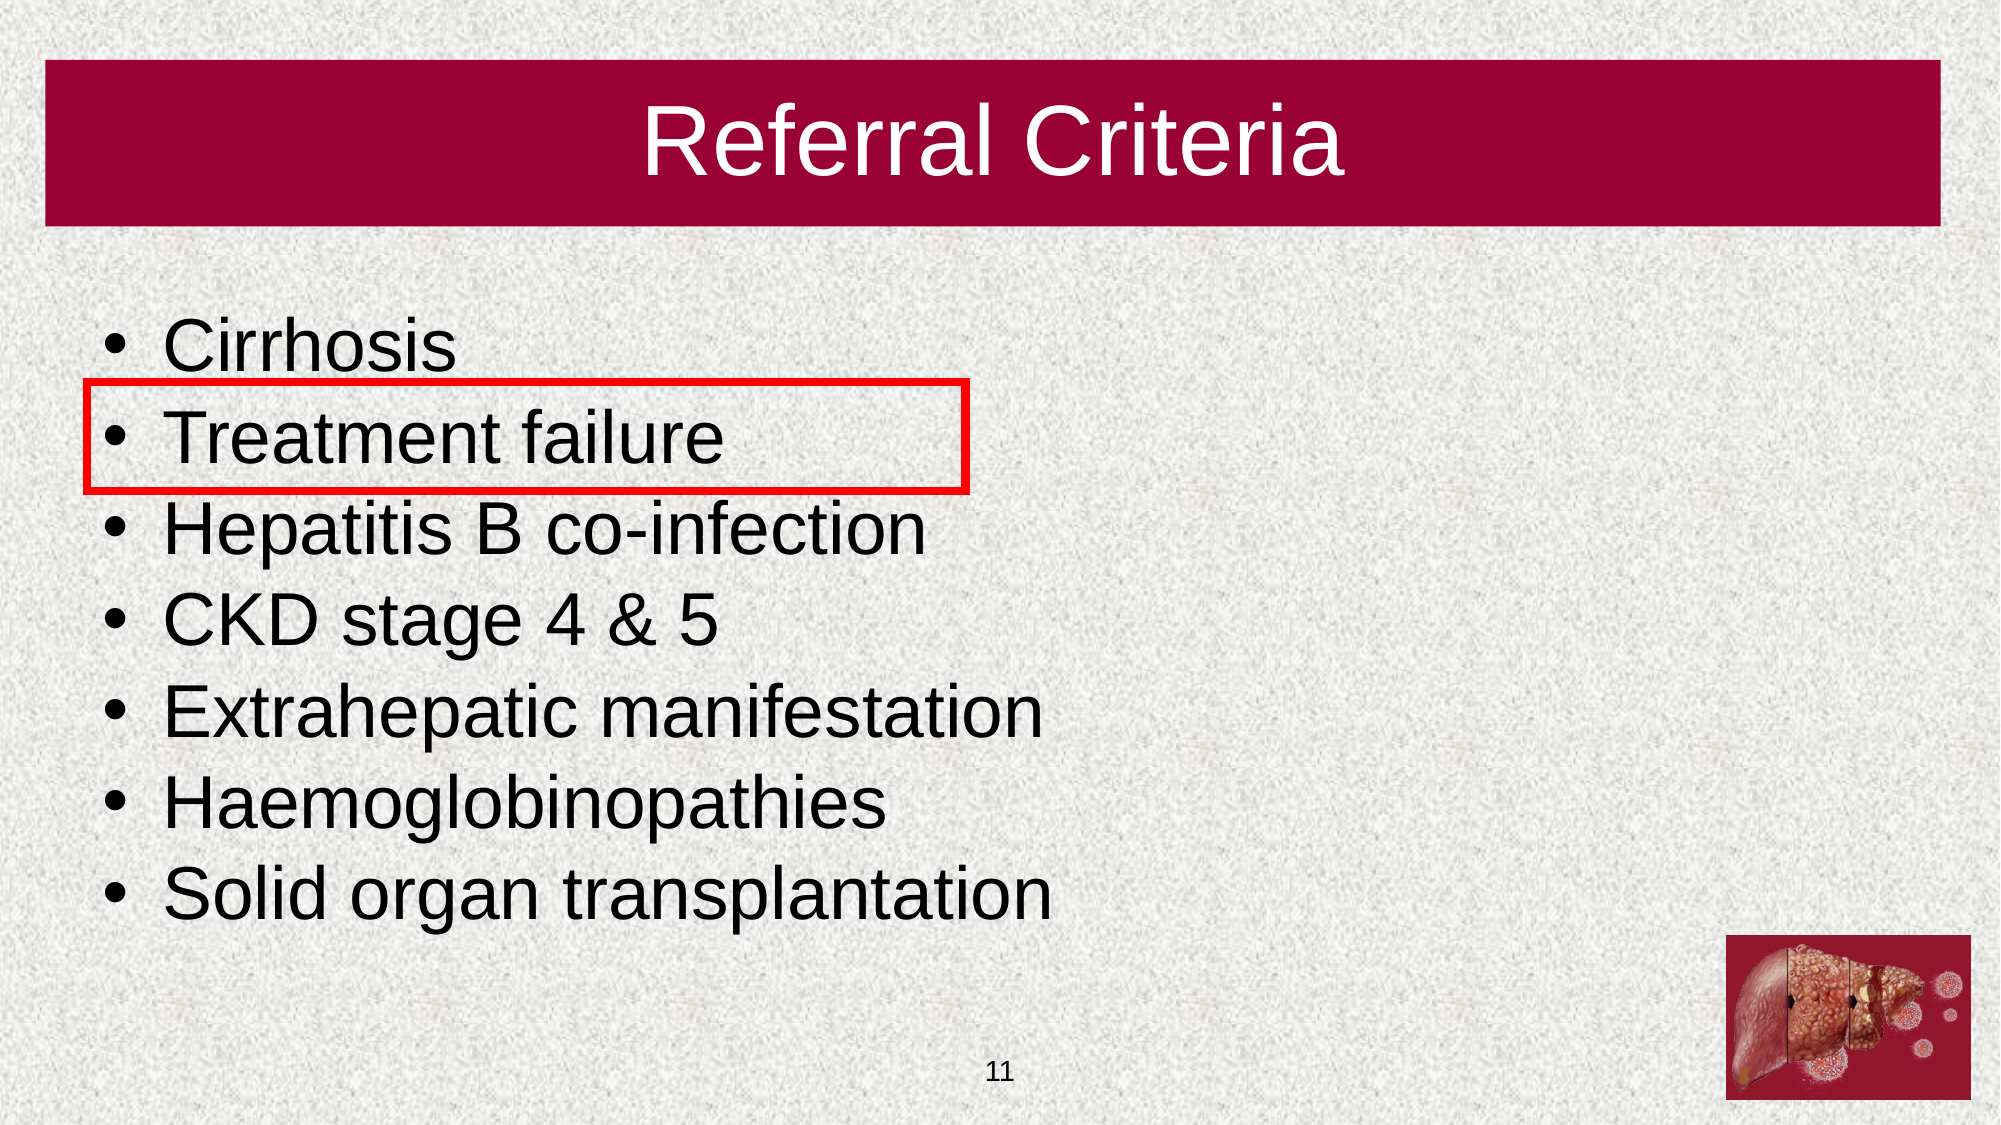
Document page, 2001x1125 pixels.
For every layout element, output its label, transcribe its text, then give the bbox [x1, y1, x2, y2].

text_box [86, 381, 966, 492]
slide_number 11 [774, 1039, 1225, 1100]
list Cirrhosis Treatment failure Hepatitis B co-infection CKD stage 4 & 5 Extrahepatic manifestation Haemoglobinopathies Solid organ transplantation [87, 299, 1899, 969]
picture [0, 0, 2001, 1125]
title Referral Criteria [45, 59, 1941, 227]
